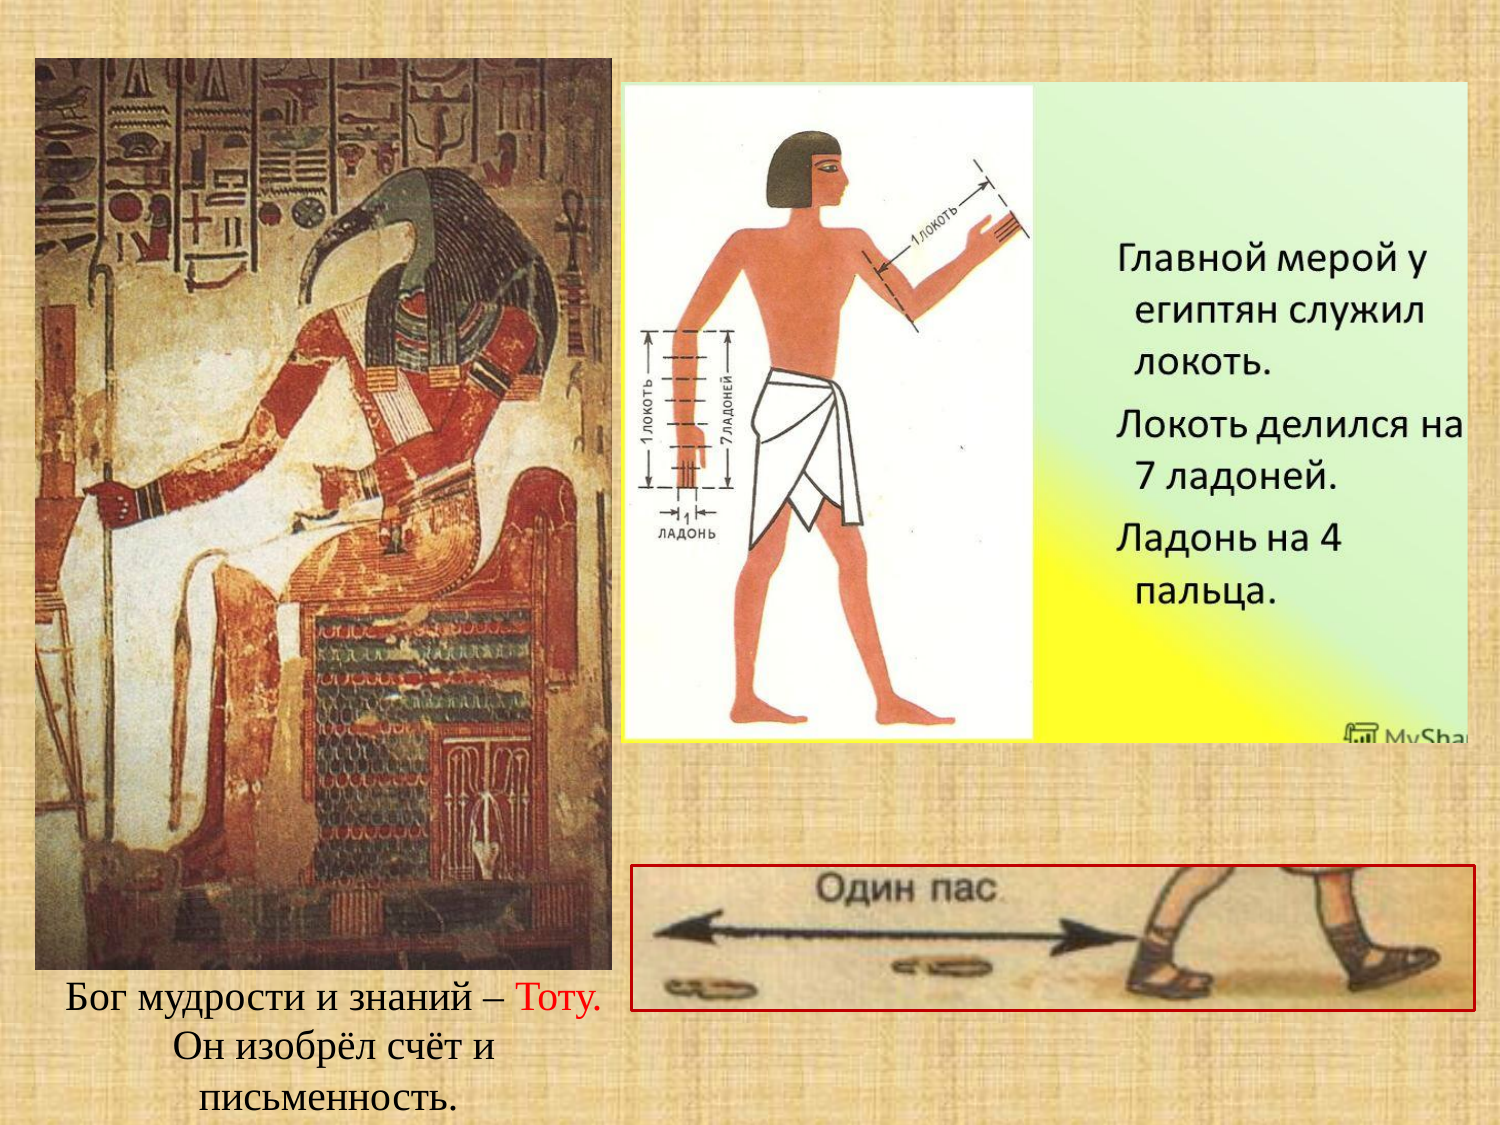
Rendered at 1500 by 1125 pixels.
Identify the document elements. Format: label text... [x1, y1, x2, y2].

text_box Бог мудрости и знаний – Тоту. Он изобрёл счёт и письменность. [35, 960, 633, 1125]
picture [0, 0, 1500, 1125]
picture [632, 866, 1473, 1009]
